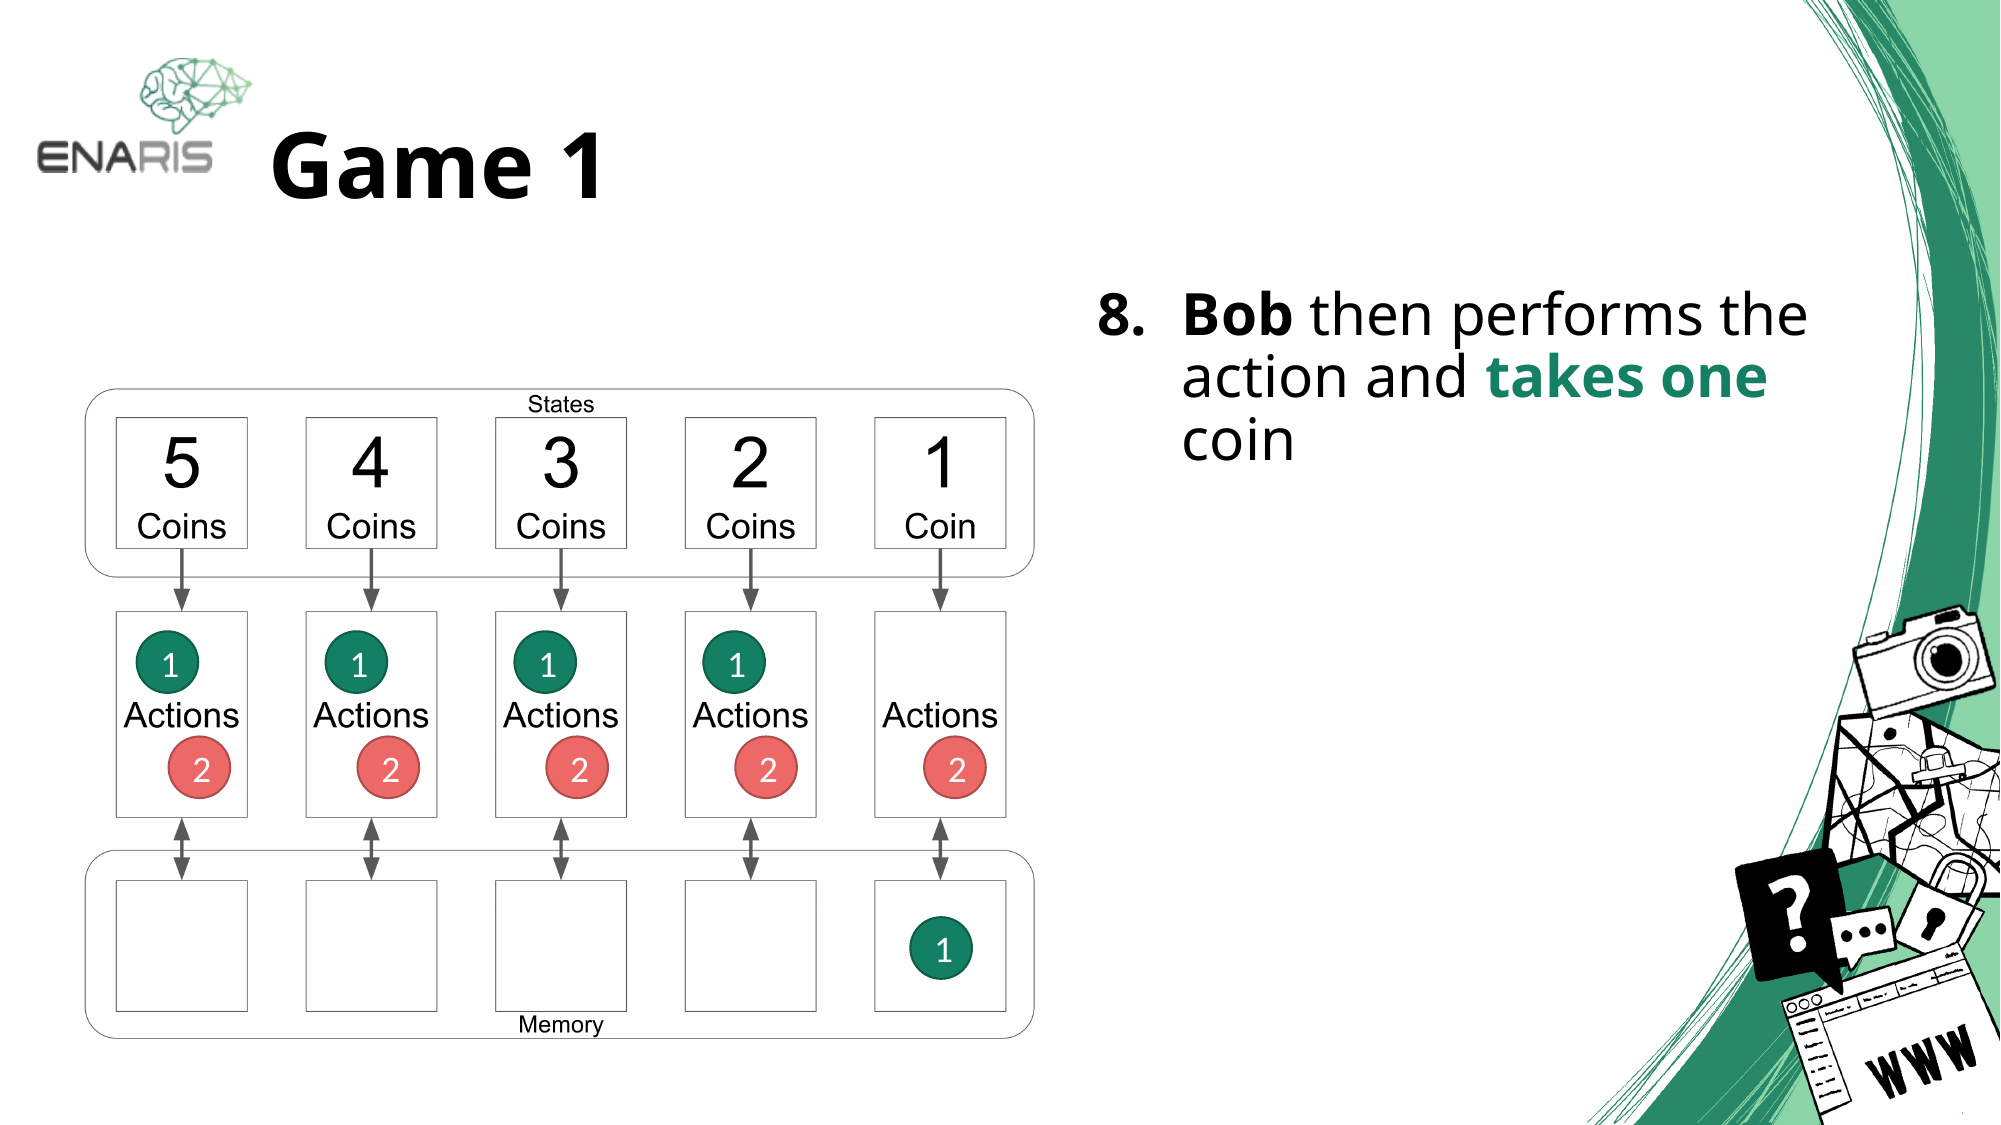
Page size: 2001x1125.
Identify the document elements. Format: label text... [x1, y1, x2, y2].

text_box Bob then performs the action and takes one coin [1082, 277, 1869, 1046]
picture [37, 58, 254, 173]
title Game 1 [253, 59, 1863, 278]
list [63, 361, 1059, 1066]
picture [408, 0, 2000, 1125]
